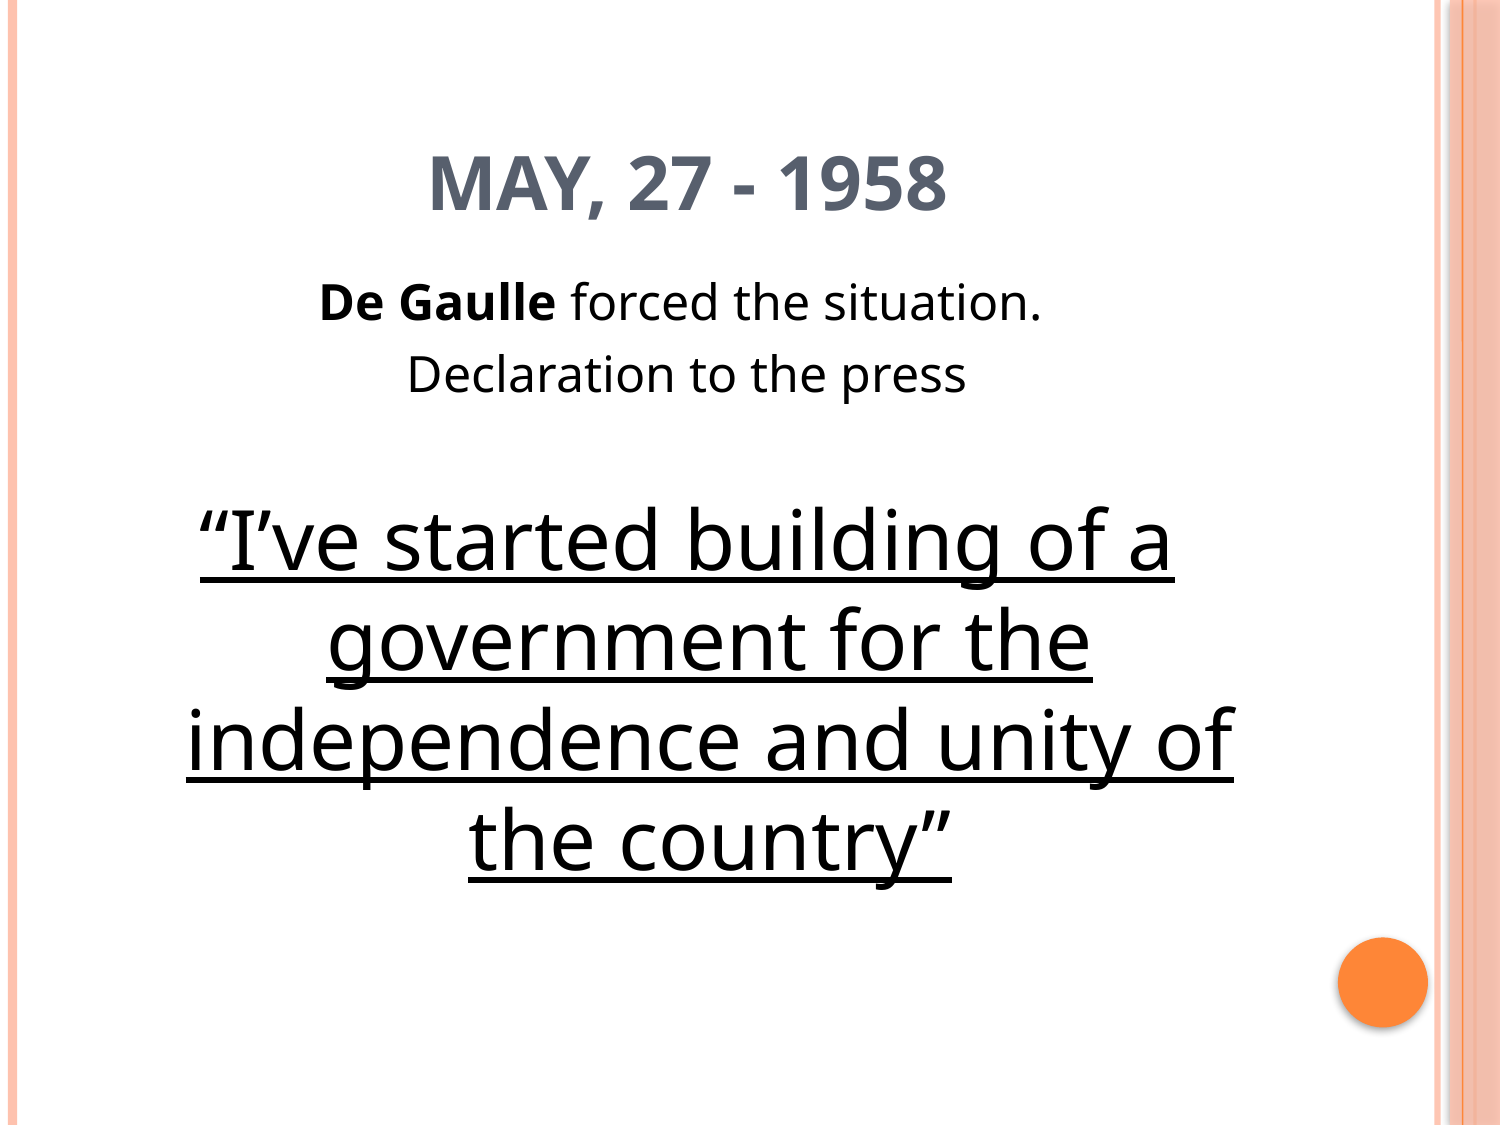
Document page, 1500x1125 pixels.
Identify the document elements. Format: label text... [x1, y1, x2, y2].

list De Gaulle forced the situation. Declaration to the press “I’ve started building of a government for the independence and unity of the country” [75, 262, 1300, 1062]
title MAY, 27 - 1958 [75, 45, 1300, 233]
